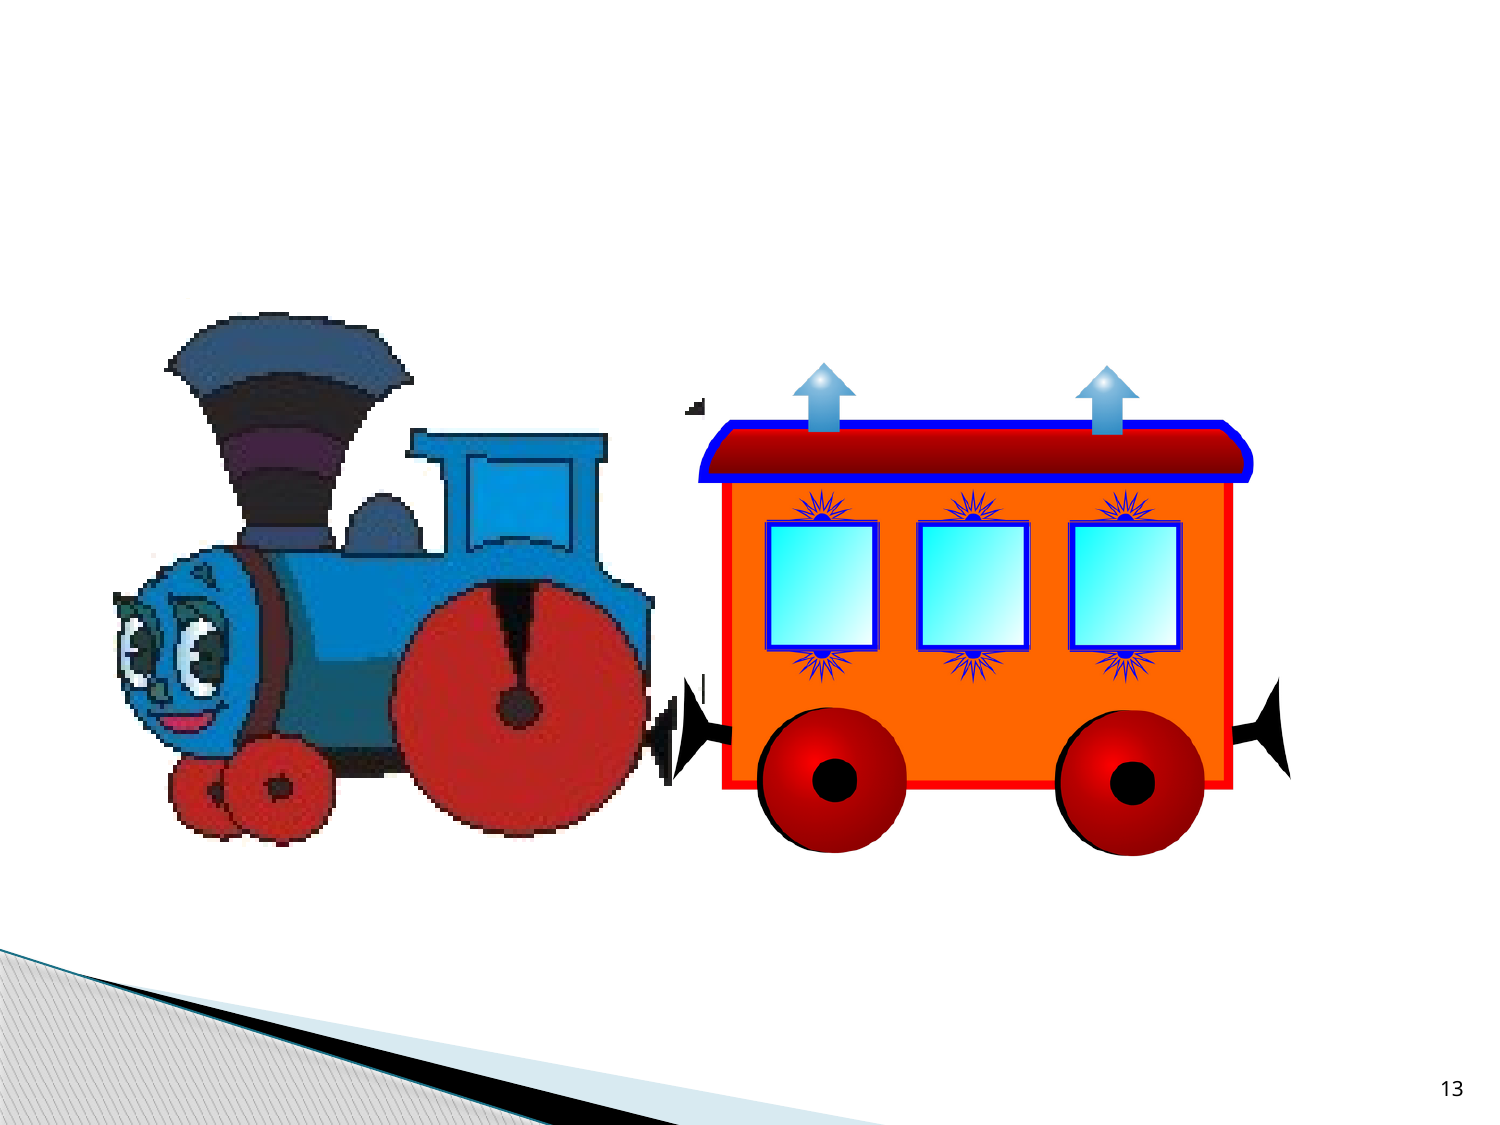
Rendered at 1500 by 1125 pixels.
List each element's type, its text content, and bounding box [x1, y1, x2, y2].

picture [112, 298, 1291, 860]
slide_number 13 [1418, 1051, 1479, 1112]
